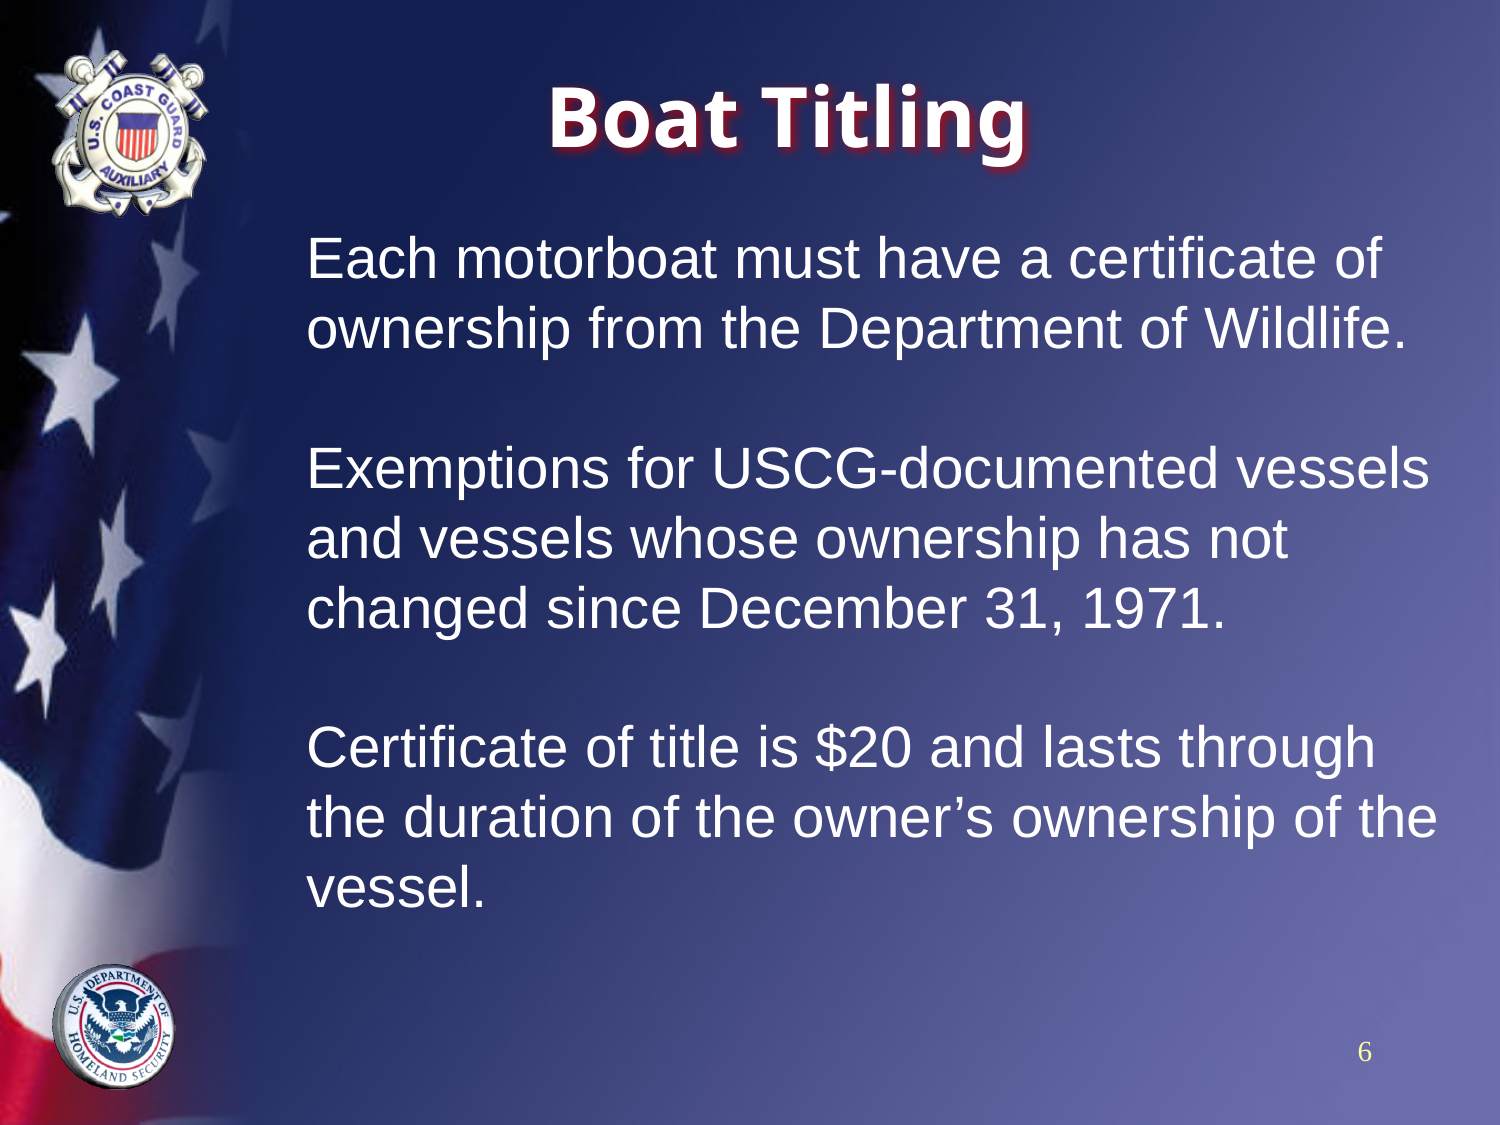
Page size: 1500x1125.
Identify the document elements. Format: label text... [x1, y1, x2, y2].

slide_number 6 [1074, 1025, 1388, 1100]
text_box Each motorboat must have a certificate of ownership from the Department of Wildlife. Exemptions for USCG-documented vessels and vessels whose ownership has not changed since December 31, 1971. Certificate of title is $20 and lasts through the duration of the owner’s ownership of the vessel. [291, 212, 1463, 927]
picture [0, 0, 1500, 1125]
title Boat Titling [150, 20, 1425, 208]
